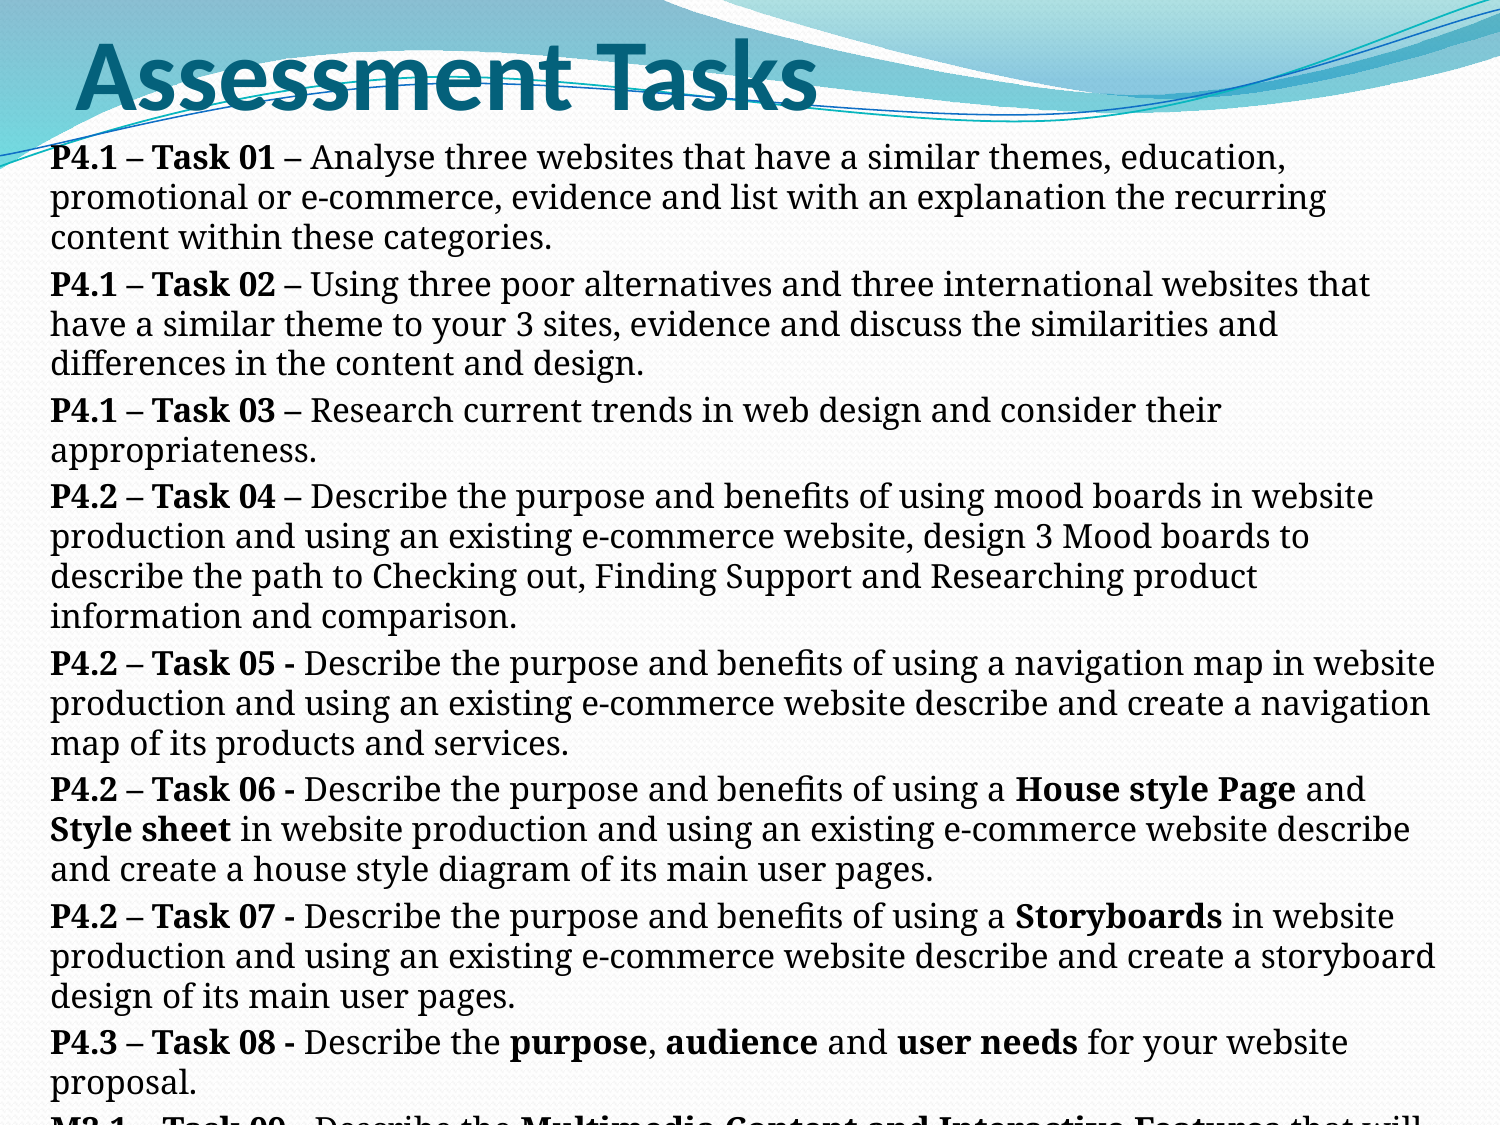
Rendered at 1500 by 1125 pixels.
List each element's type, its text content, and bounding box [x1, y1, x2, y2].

title Assessment Tasks [75, 0, 1425, 131]
list P4.1 – Task 01 – Analyse three websites that have a similar themes, education, promotional or e-commerce, evidence and list with an explanation the recurring content within these categories. P4.1 – Task 02 – Using three poor alternatives and three international websites that have a similar theme to your 3 sites, evidence and discuss the similarities and differences in the content and design. P4.1 – Task 03 – Research current trends in web design and consider their appropriateness. P4.2 – Task 04 – Describe the purpose and benefits of using mood boards in website production and using an existing e-commerce website, design 3 Mood boards to describe the path to Checking out, Finding Support and Researching product information and comparison. P4.2 – Task 05 - Describe the purpose and benefits of using a navigation map in website production and using an existing e-commerce website describe and create a navigation map of its products and services. P4.2 – Task 06 - Describe the purpose and benefits of using a House style Page and Style sheet in website production and using an existing e-commerce website describe and create a house style diagram of its main user pages. P4.2 – Task 07 - Describe the purpose and benefits of using a Storyboards in website production and using an existing e-commerce website describe and create a storyboard design of its main user pages. P4.3 – Task 08 - Describe the purpose, audience and user needs for your website proposal. M2.1 – Task 09 - Describe the Multimedia Content and Interactive Features that will need to be included to meet the audience needs and how their inclusion will meet the identified user’s needs. [35, 128, 1454, 926]
